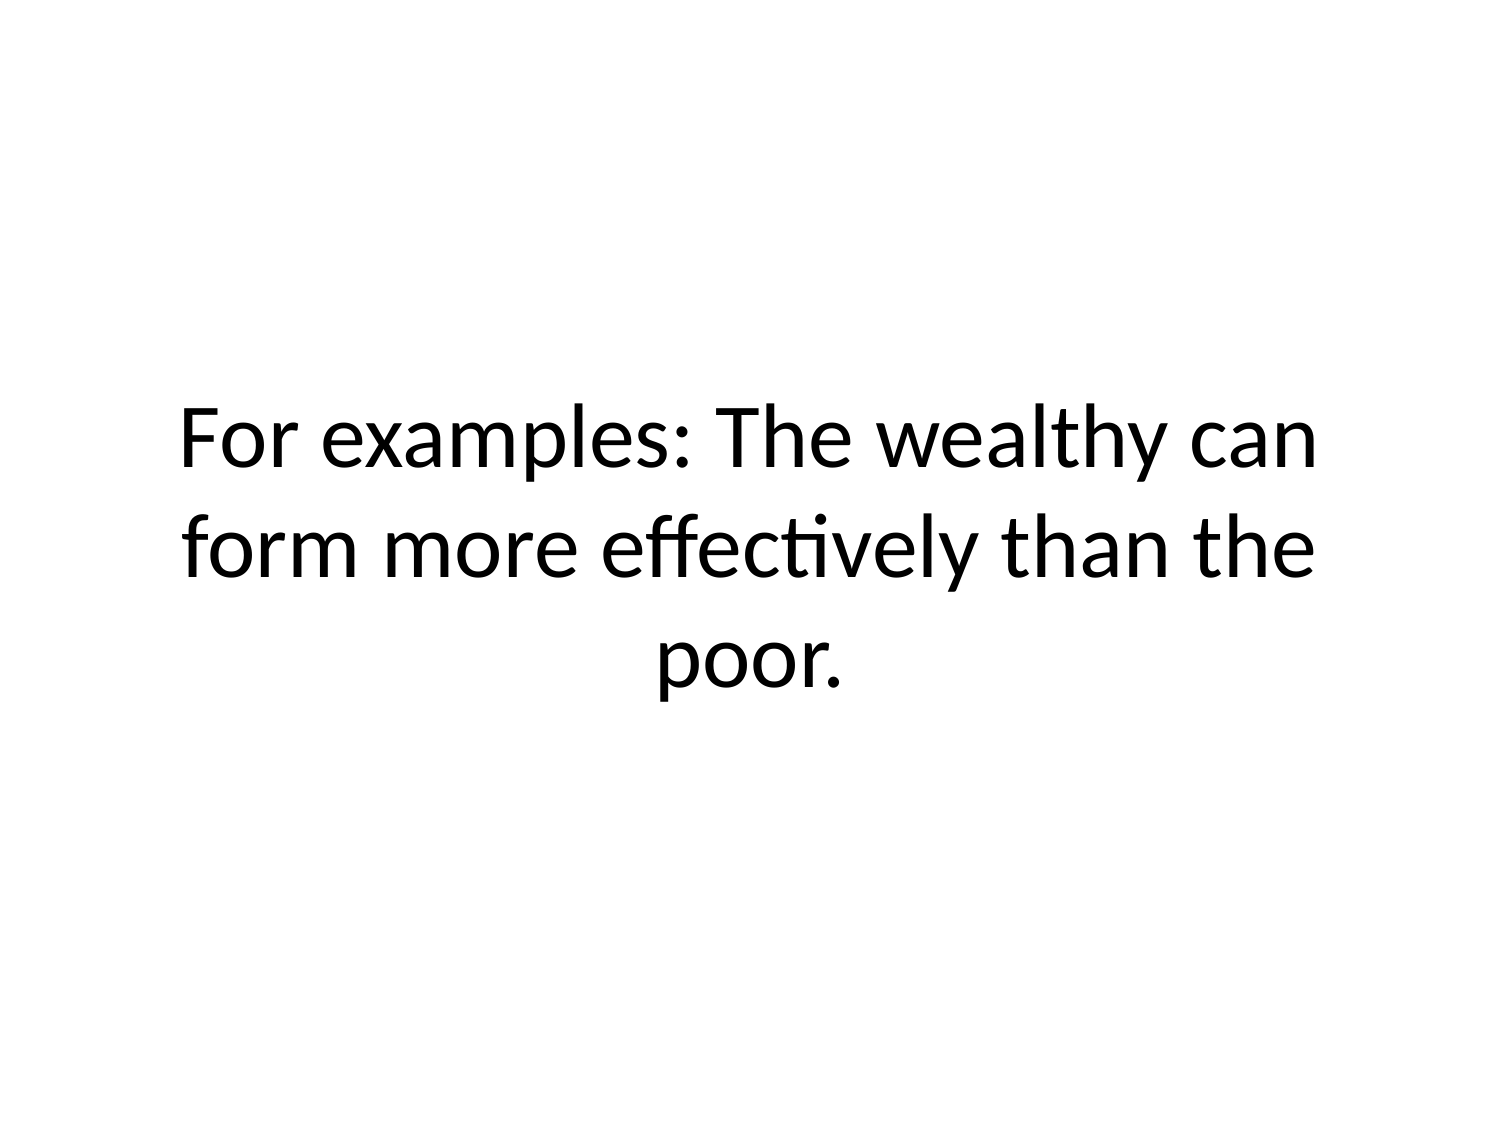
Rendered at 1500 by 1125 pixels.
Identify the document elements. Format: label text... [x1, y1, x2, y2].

title For examples: The wealthy can form more effectively than the poor. [74, 44, 1426, 1038]
